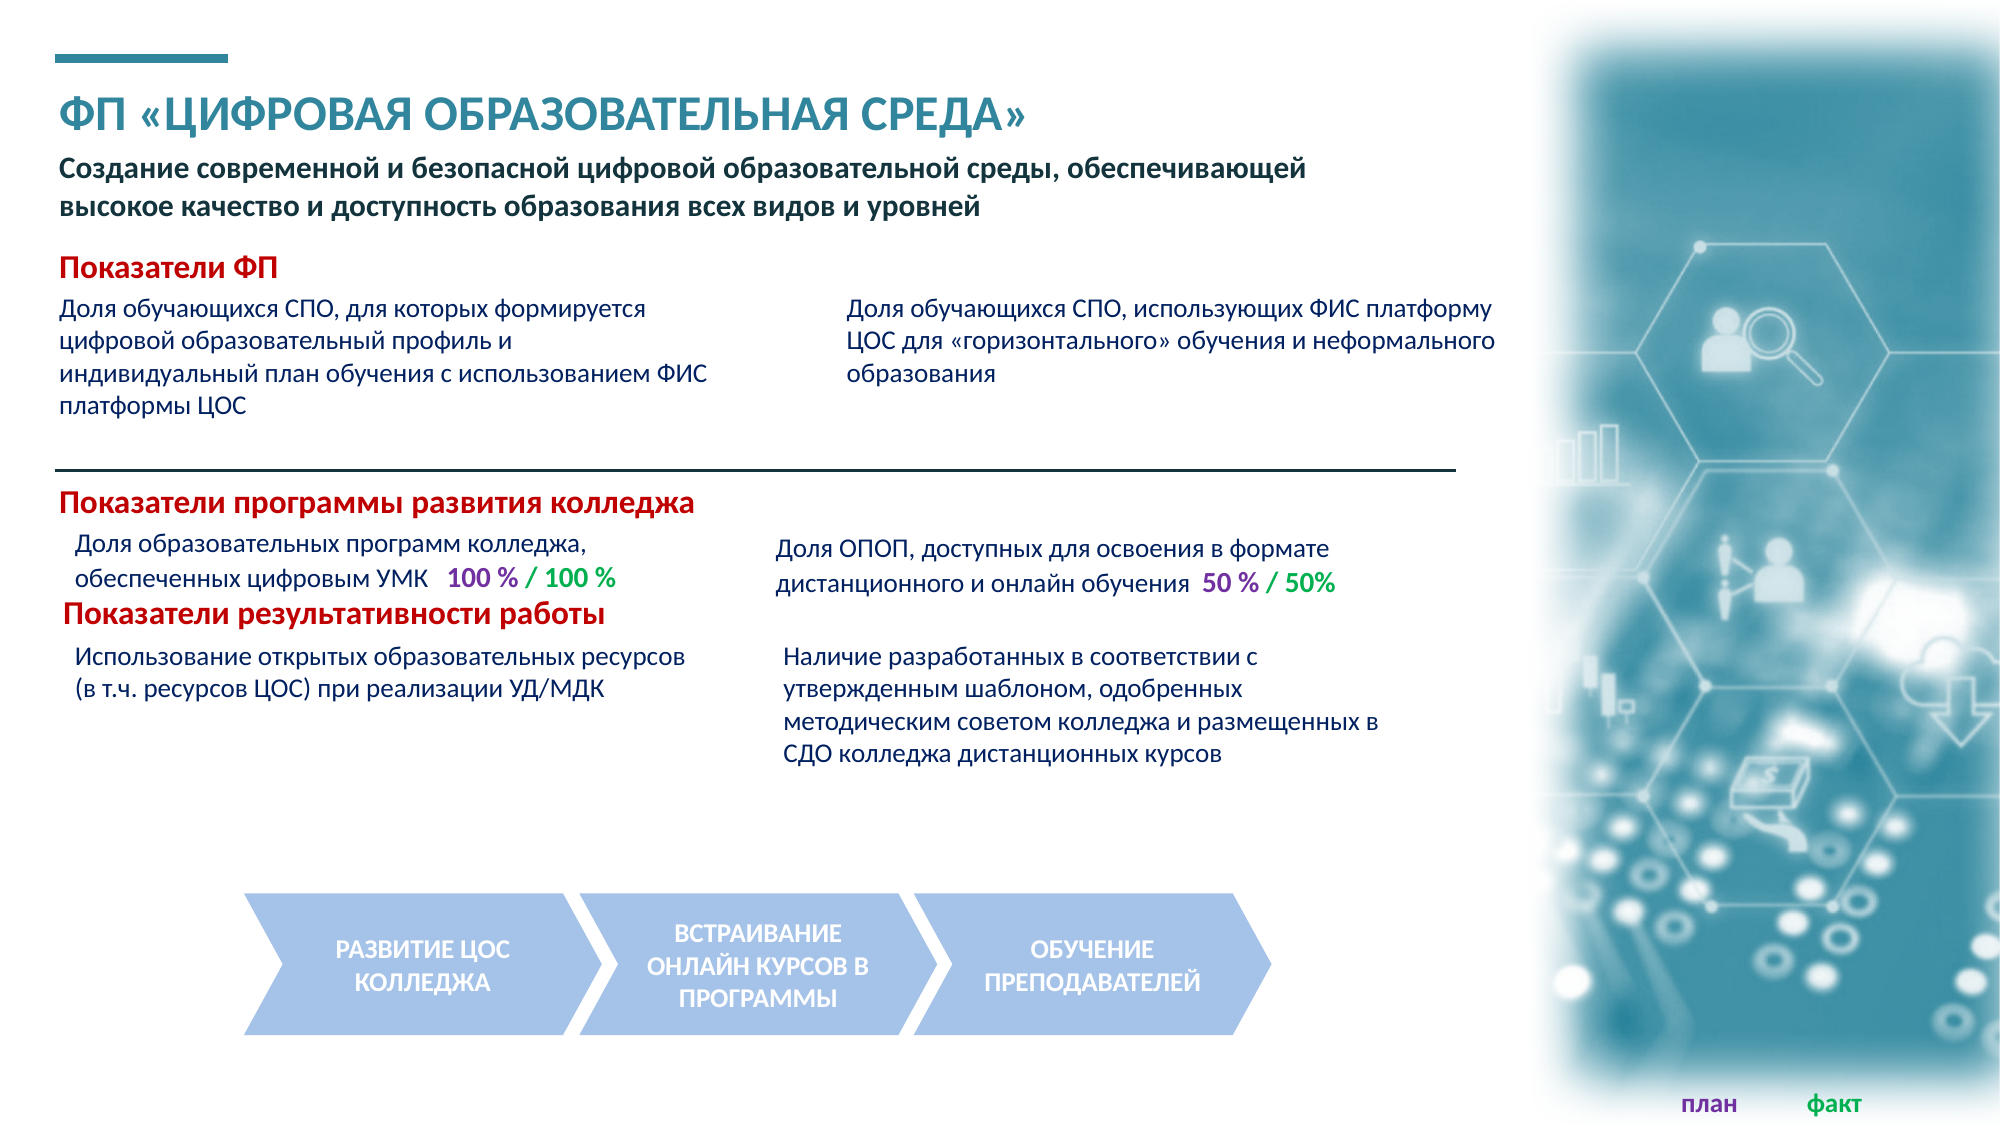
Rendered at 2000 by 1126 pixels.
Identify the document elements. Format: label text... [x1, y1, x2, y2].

picture [1527, 0, 2000, 1126]
text_box Доля образовательных программ колледжа, обеспеченных цифровым УМК 100 % / 100 % [54, 515, 748, 604]
text_box РАЗВИТИЕ ЦОС КОЛЛЕДЖА [242, 891, 604, 1038]
text_box ФП «ЦИФРОВАЯ ОБРАЗОВАТЕЛЬНАЯ СРЕДА» [39, 70, 1522, 151]
text_box ОБУЧЕНИЕ ПРЕПОДАВАТЕЛЕЙ [911, 891, 1274, 1038]
text_box Показатели результативности работы [43, 581, 685, 641]
text_box ВСТРАИВАНИЕ ОНЛАЙН КУРСОВ В ПРОГРАММЫ [577, 891, 940, 1038]
text_box Создание современной и безопасной цифровой образовательной среды, обеспечивающей высокое качество и доступность образования всех видов и уровней [39, 137, 1426, 233]
text_box Показатели ФП [39, 235, 717, 280]
text_box Использование открытых образовательных ресурсов (в т.ч. ресурсов ЦОС) при реализации УД/МДК [54, 628, 717, 714]
text_box Наличие разработанных в соответствии с утвержденным шаблоном, одобренных методическим советом колледжа и размещенных в СДО колледжа дистанционных курсов [763, 628, 1426, 779]
text_box Доля ОПОП, доступных для освоения в формате дистанционного и онлайн обучения 50 % / 50% [755, 520, 1386, 608]
text_box Доля обучающихся СПО, для которых формируется цифровой образовательный профиль и индивидуальный план обучения с использованием ФИС платформы ЦОС [39, 280, 733, 431]
text_box Доля обучающихся СПО, использующих ФИС платформу ЦОС для «горизонтального» обучения и неформального образования [826, 280, 1522, 398]
text_box Показатели программы развития колледжа [39, 470, 717, 531]
